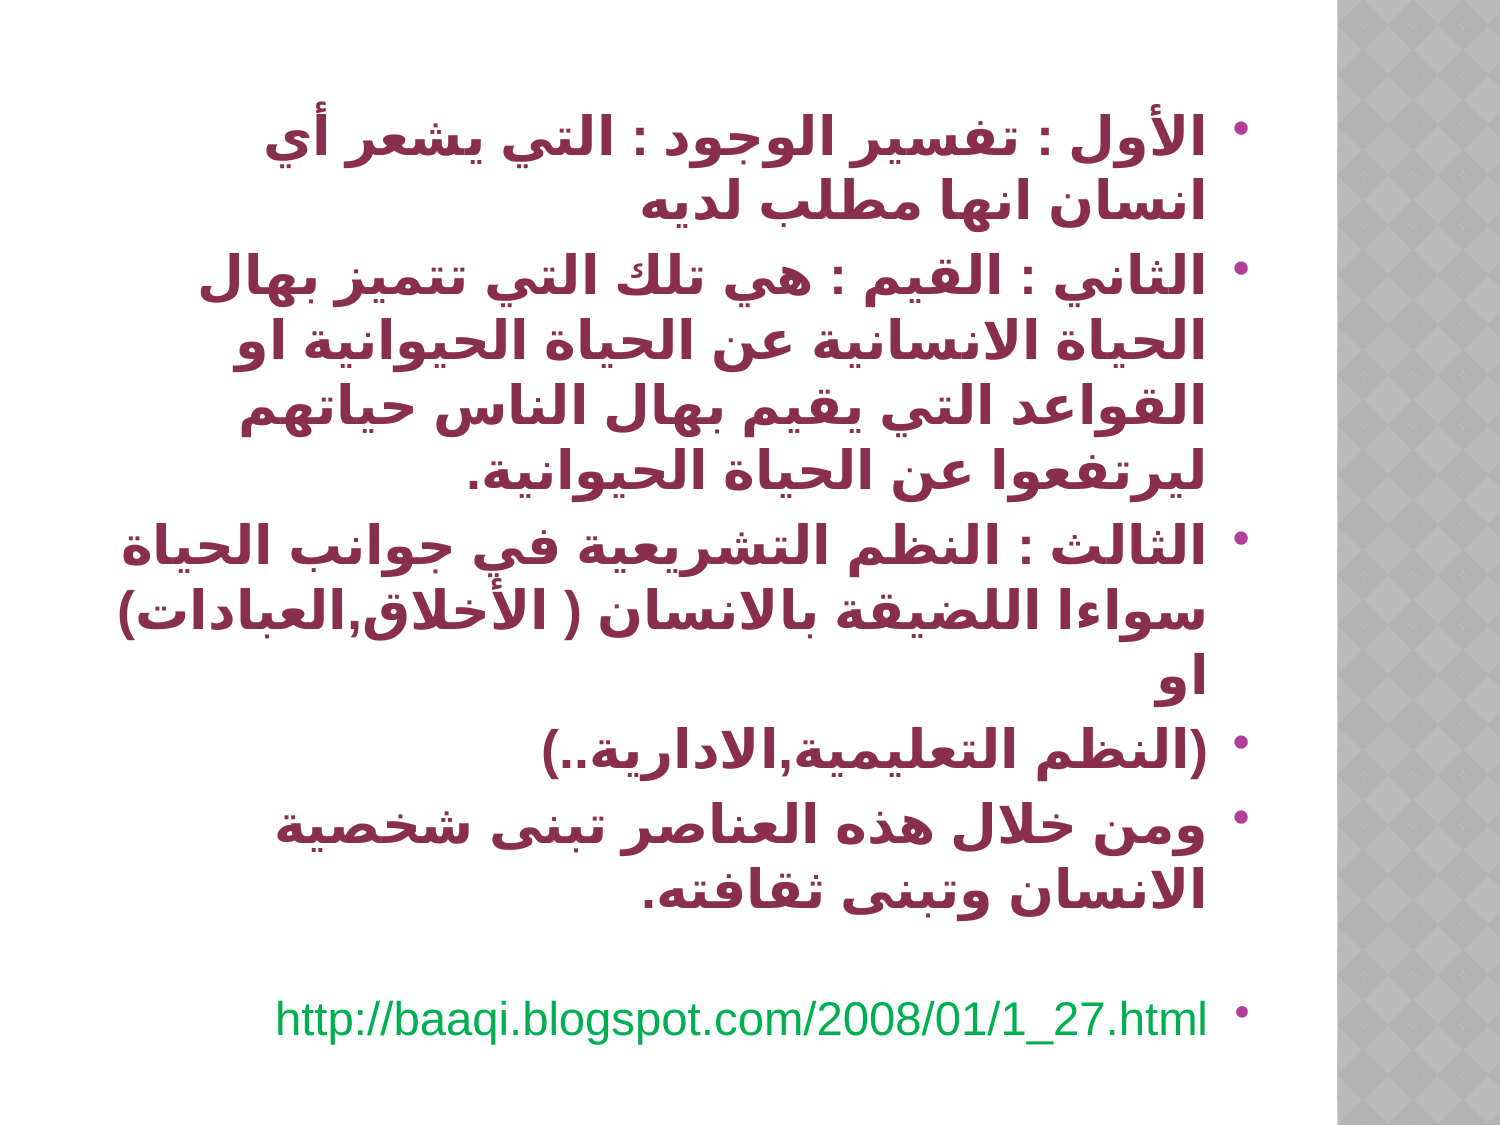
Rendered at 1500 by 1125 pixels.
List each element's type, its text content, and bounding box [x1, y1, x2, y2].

list الأول : تفسير الوجود : التي يشعر أي انسان انها مطلب لديه الثاني : القيم : هي تلك التي تتميز بهال الحياة الانسانية عن الحياة الحيوانية او القواعد التي يقيم بهال الناس حياتهم ليرتفعوا عن الحياة الحيوانية. الثالث : النظم التشريعية في جوانب الحياة سواءا اللضيقة بالانسان ( الأخلاق,العبادات) او (النظم التعليمية,الادارية..) ومن خلال هذه العناصر تبنى شخصية الانسان وتبنى ثقافته. http://baaqi.blogspot.com/2008/01/1_27.html [75, 93, 1263, 1059]
